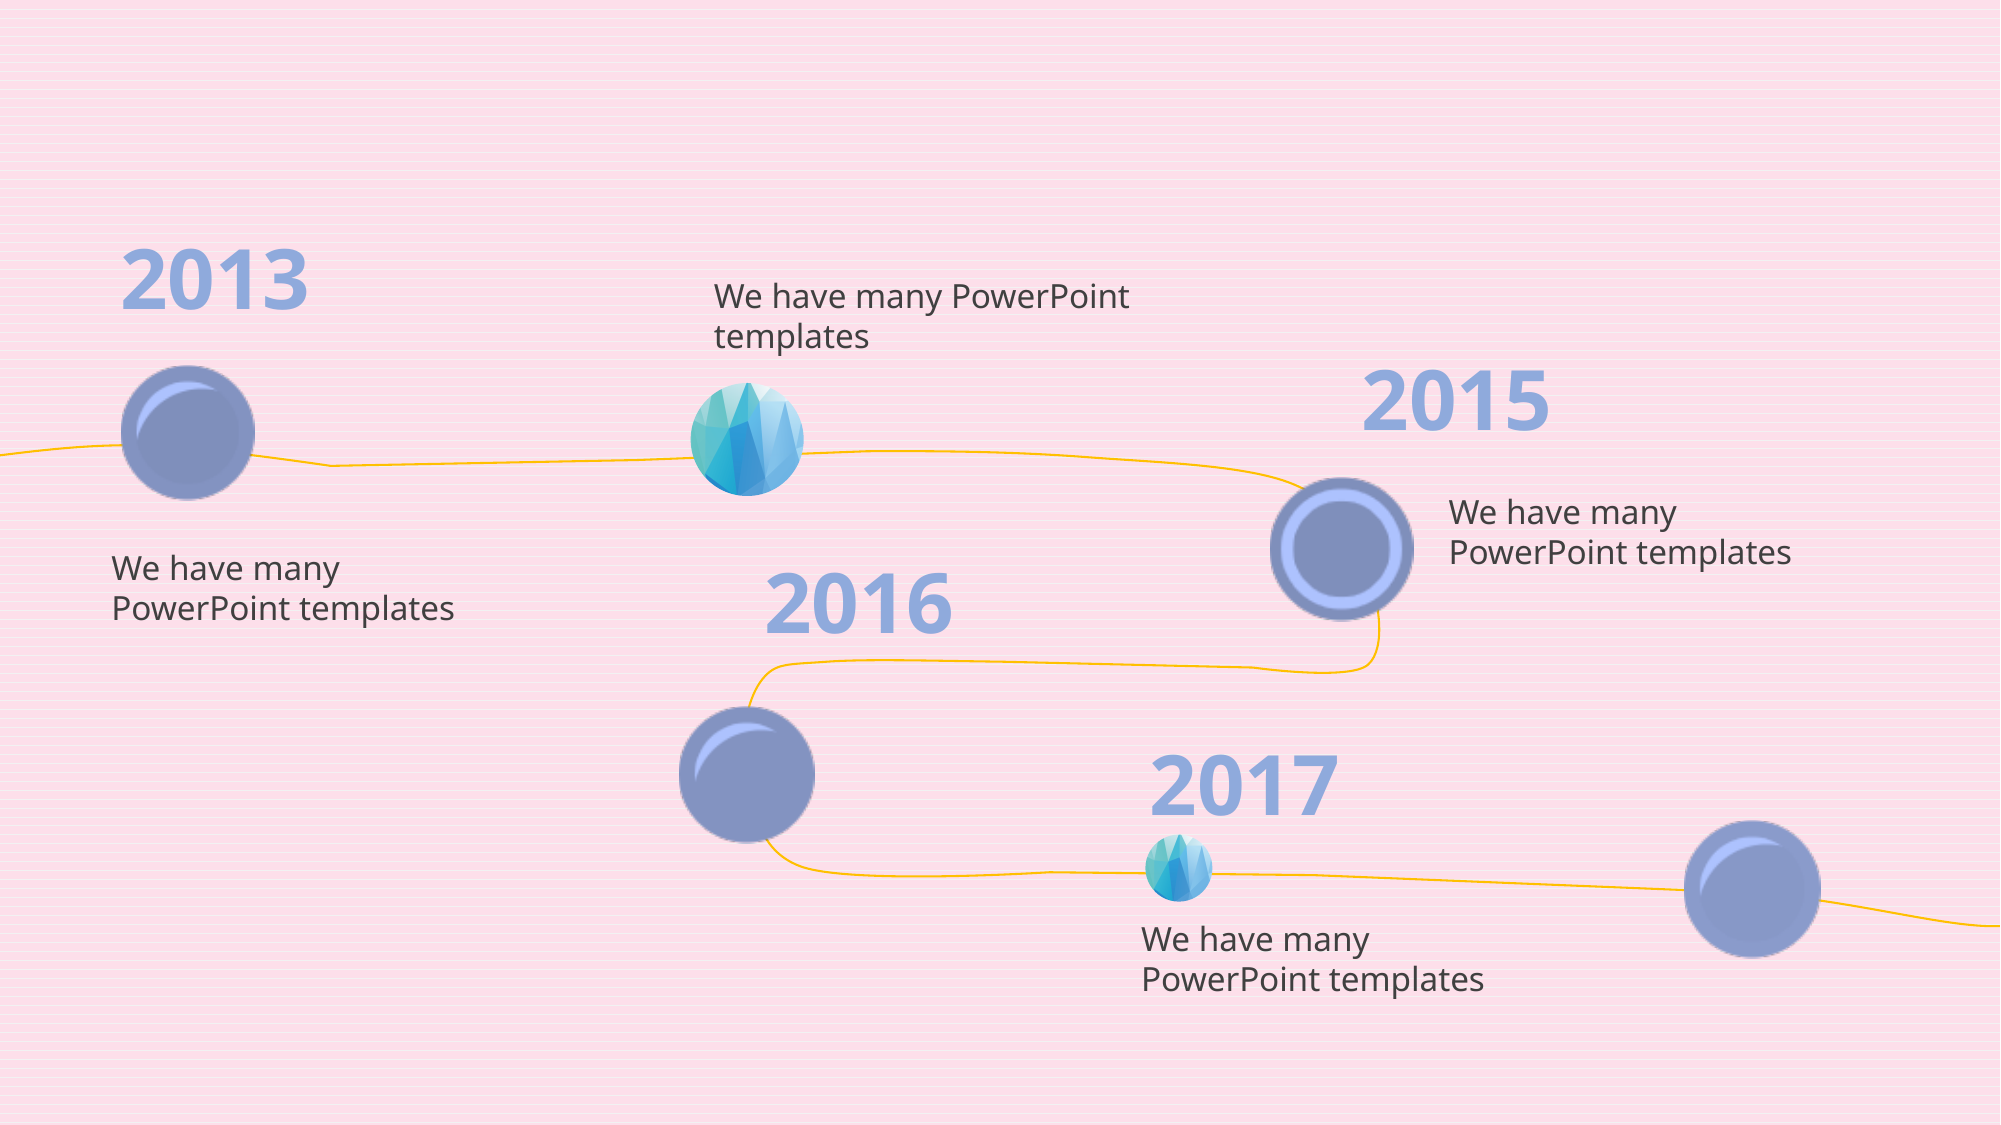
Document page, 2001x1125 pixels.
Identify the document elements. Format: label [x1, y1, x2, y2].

text_box [0, 218, 2000, 1007]
